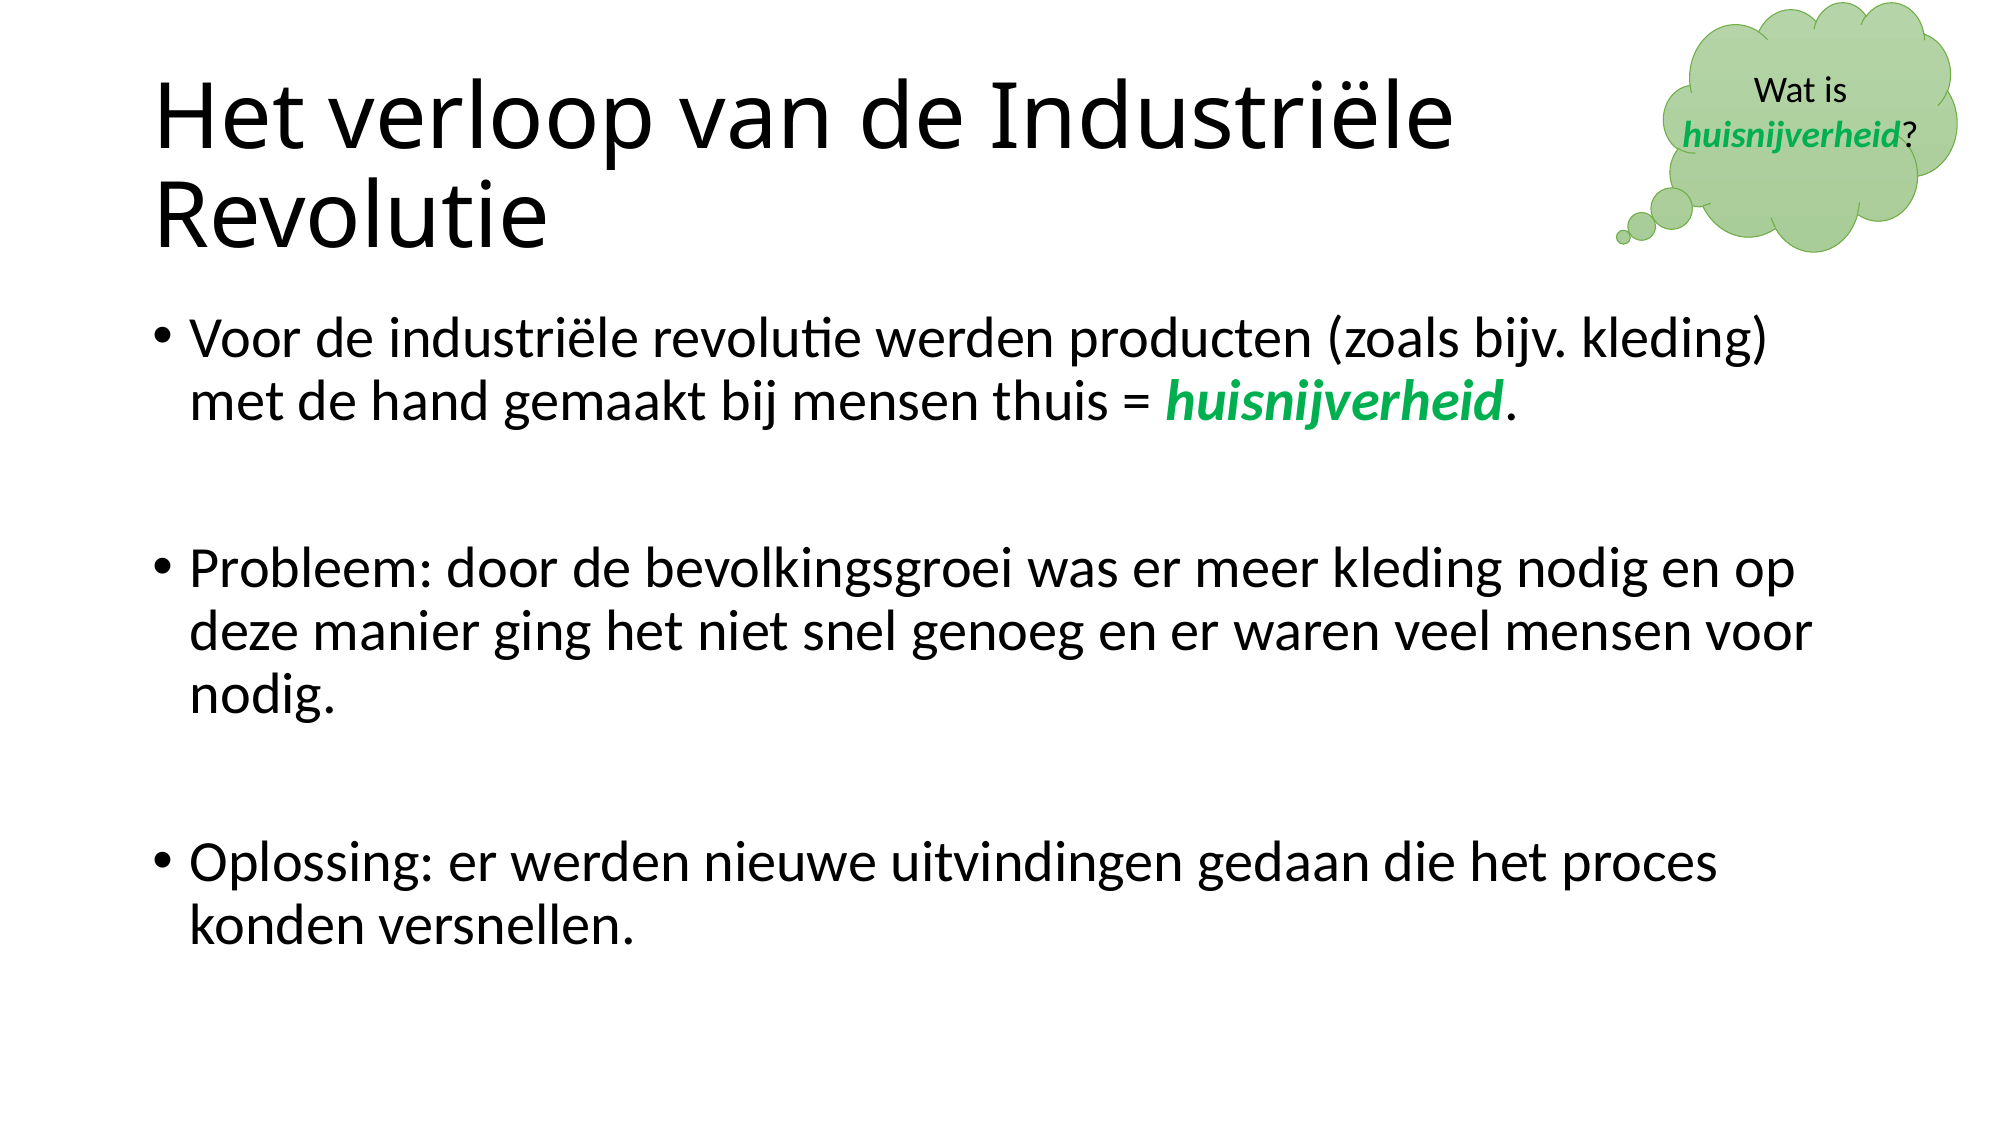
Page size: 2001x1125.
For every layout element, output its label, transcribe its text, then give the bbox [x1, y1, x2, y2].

list Voor de industriële revolutie werden producten (zoals bijv. kleding) met de hand gemaakt bij mensen thuis = huisnijverheid. Probleem: door de bevolkingsgroei was er meer kleding nodig en op deze manier ging het niet snel genoeg en er waren veel mensen voor nodig. Oplossing: er werden nieuwe uitvindingen gedaan die het proces konden versnellen. [137, 299, 1863, 1014]
title Het verloop van de Industriële Revolutie [137, 59, 1863, 278]
text_box [1615, 2, 1958, 253]
text_box Wat is huisnijverheid? [1663, 57, 1938, 163]
